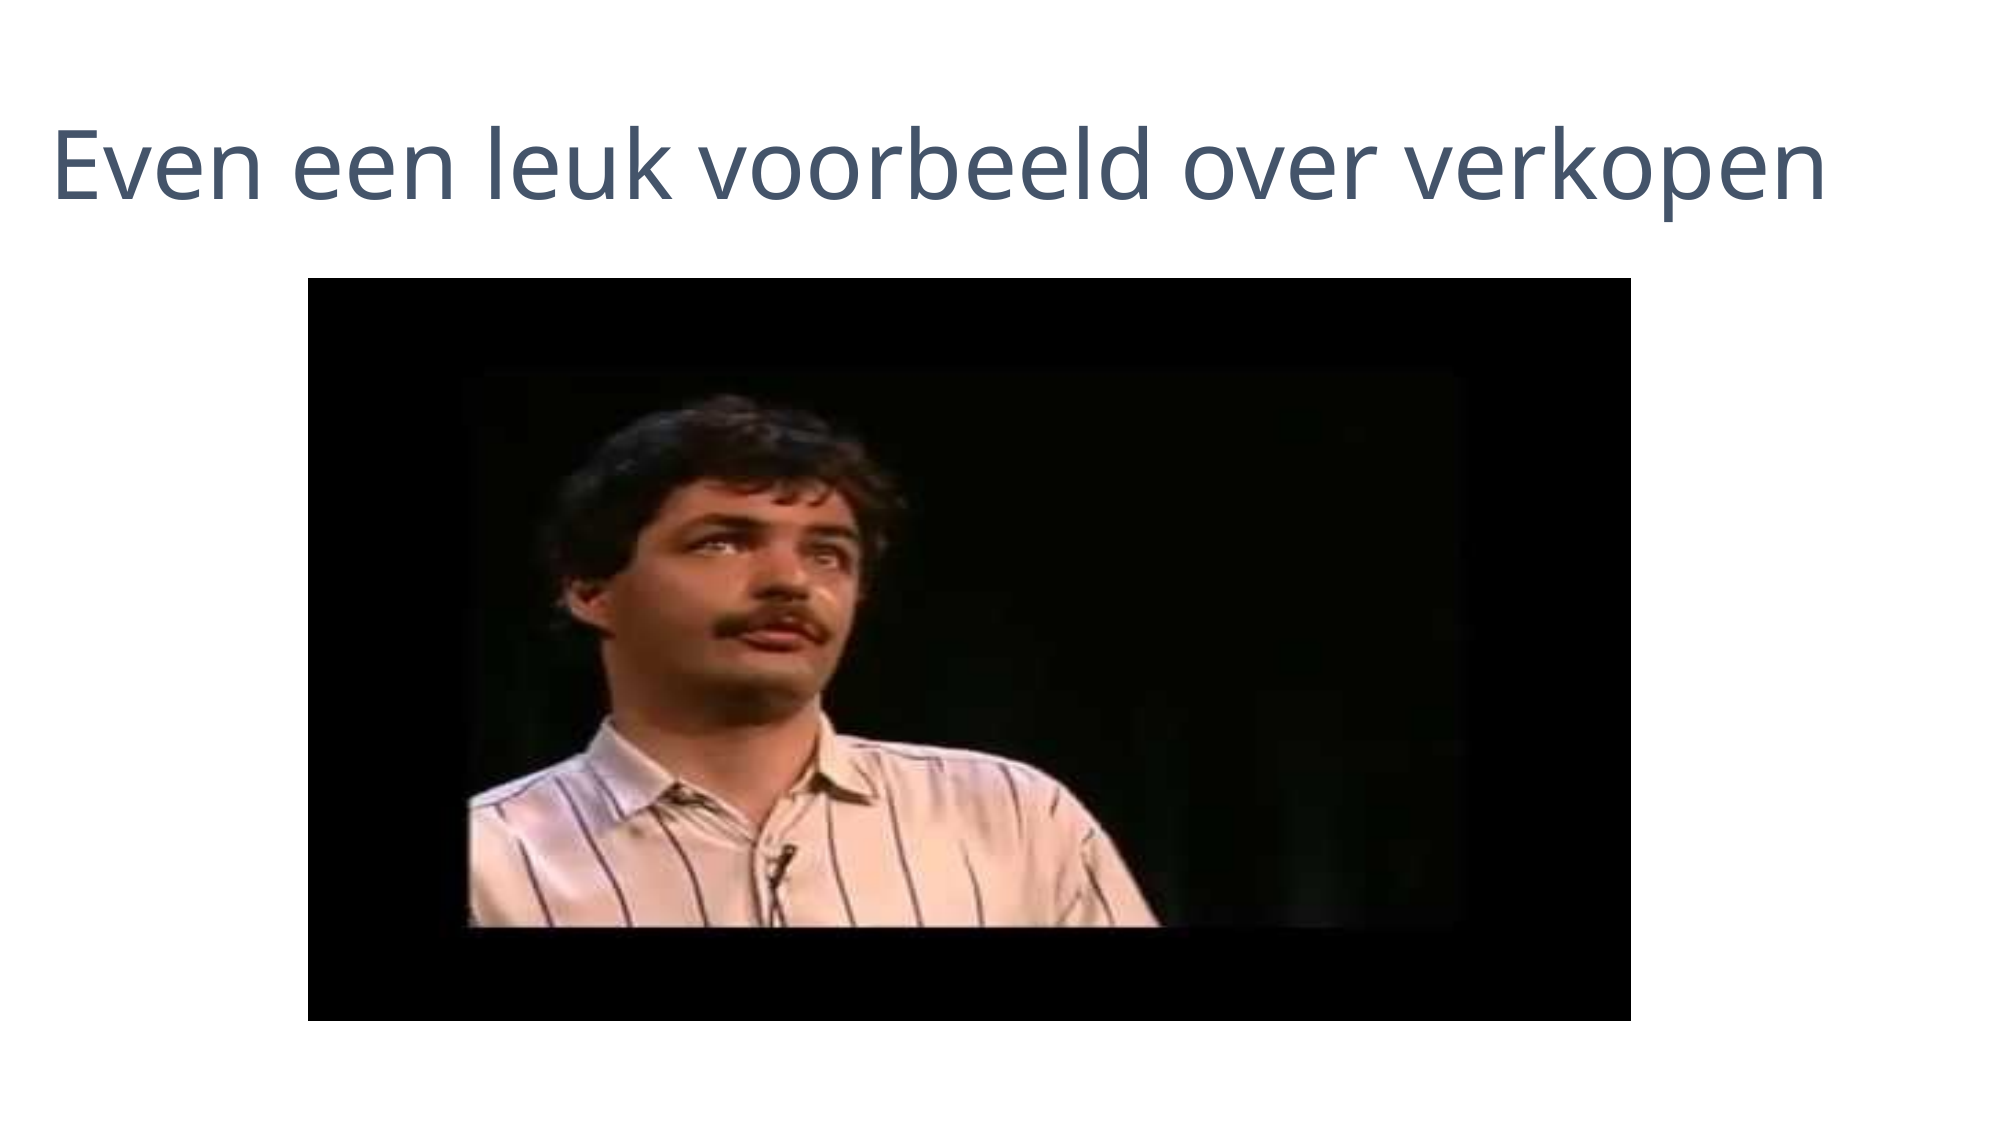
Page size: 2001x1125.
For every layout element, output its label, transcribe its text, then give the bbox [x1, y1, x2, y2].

title Even een leuk voorbeeld over verkopen [34, 59, 1863, 278]
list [307, 277, 1632, 1022]
